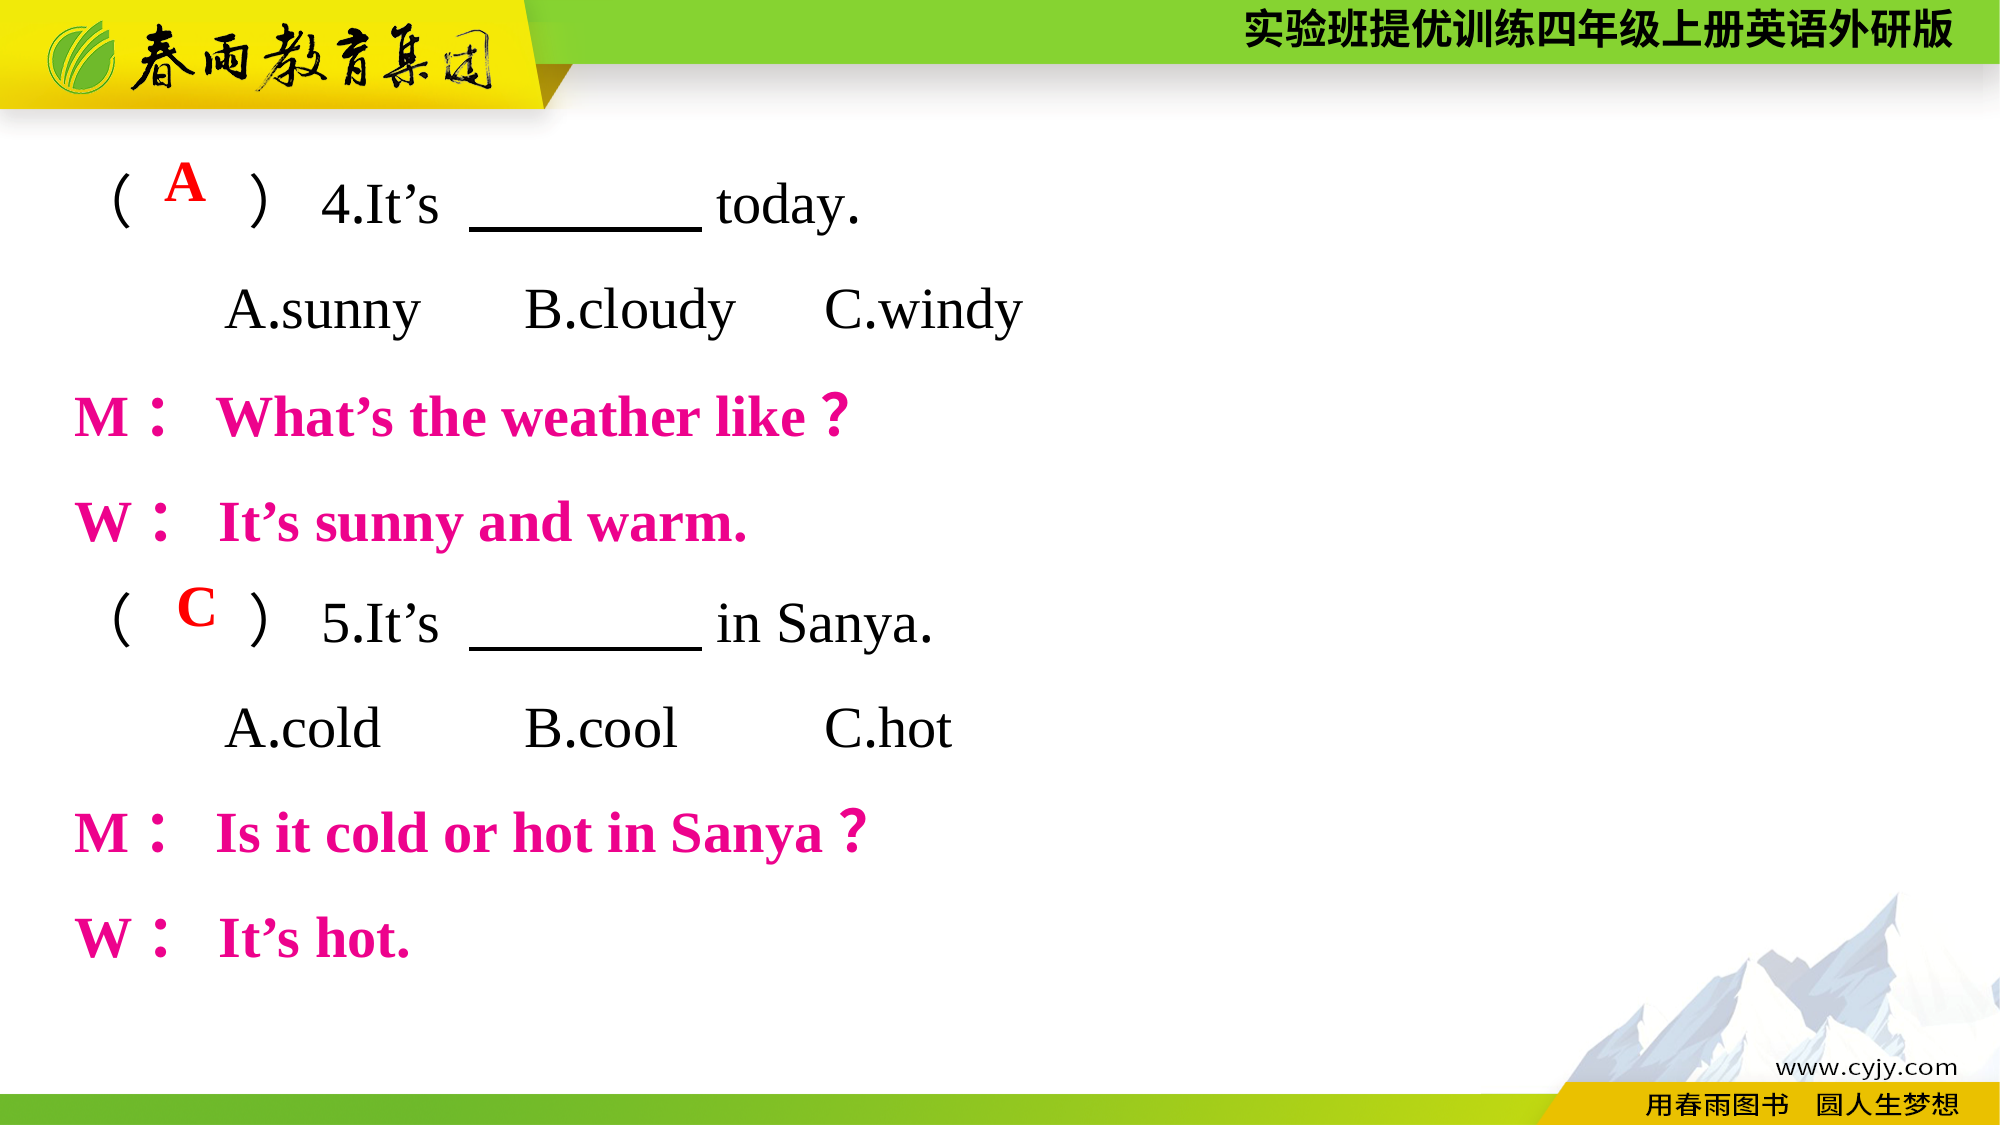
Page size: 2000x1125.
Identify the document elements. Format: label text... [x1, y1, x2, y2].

text_box C [162, 560, 234, 646]
text_box M：Is it cold or hot in Sanya？ W：It’s hot. [59, 751, 1944, 977]
list （ ）4.It’s today. A.sunny B.cloudy C.windy （ ）5.It’s in Sanya. A.cold B.cool C.hot [59, 122, 1944, 335]
text_box A [149, 135, 222, 221]
picture [0, 0, 2000, 1125]
text_box M：What’s the weather like？ W：It’s sunny and warm. [59, 335, 1944, 561]
list （ ）4.It’s today. A.sunny B.cloudy C.windy （ ）5.It’s in Sanya. A.cold B.cool C.hot [59, 561, 1944, 751]
